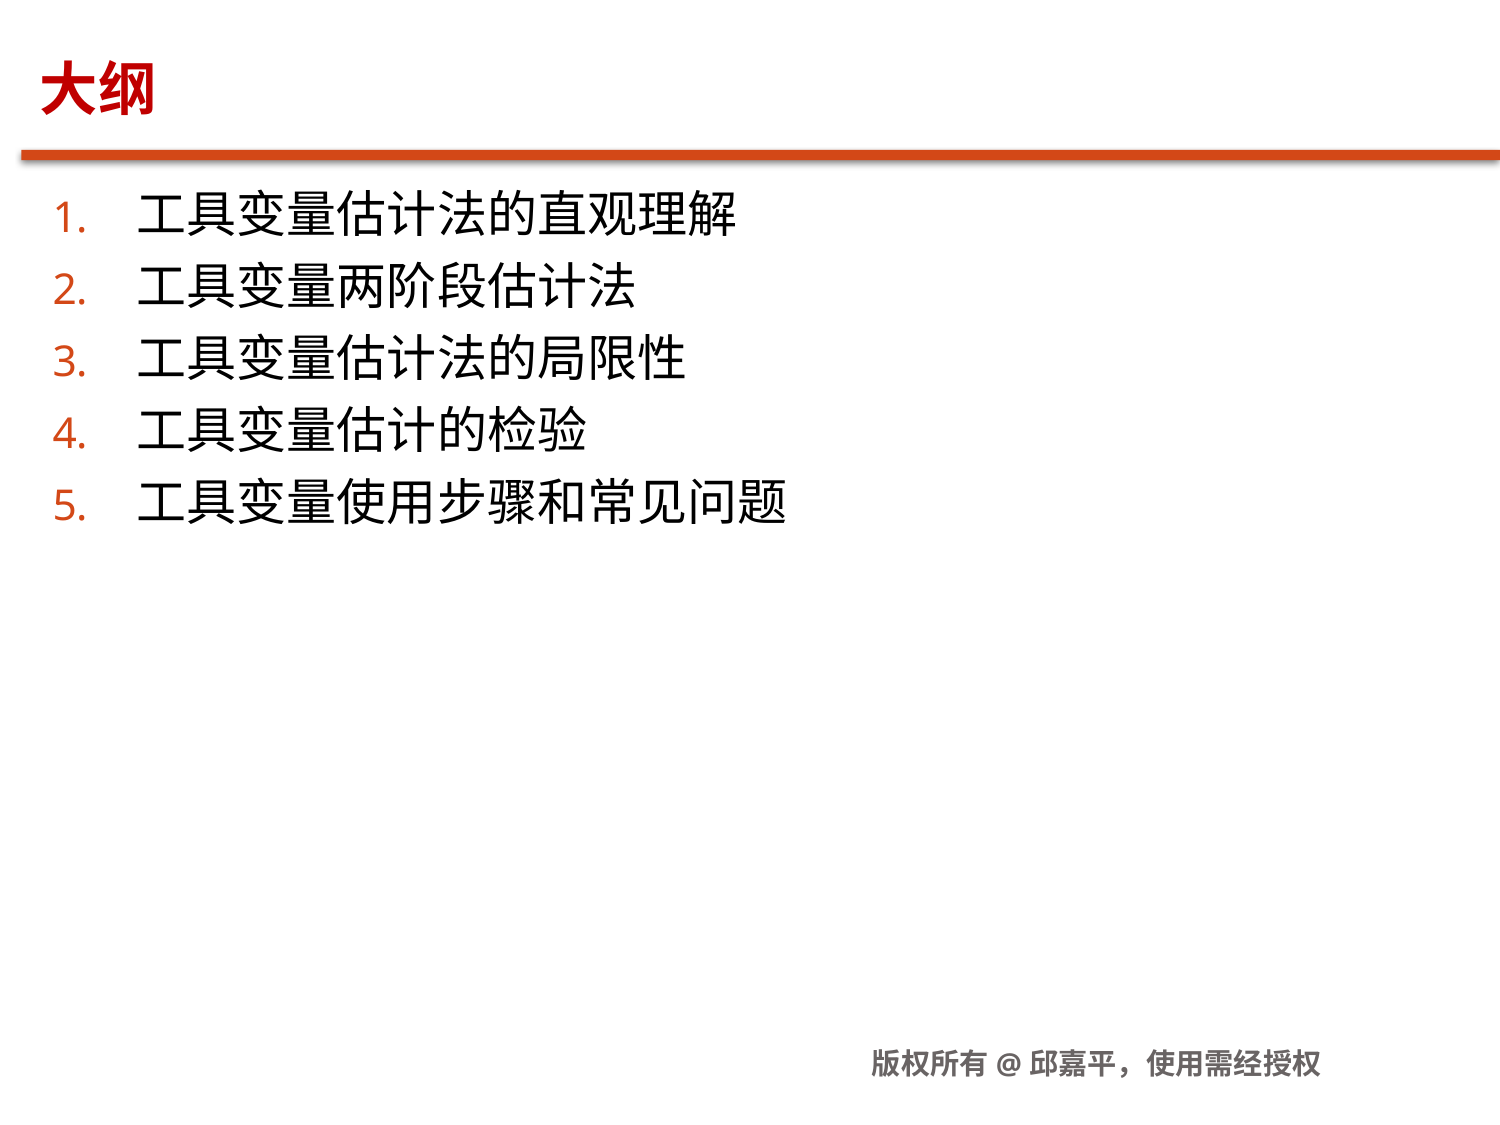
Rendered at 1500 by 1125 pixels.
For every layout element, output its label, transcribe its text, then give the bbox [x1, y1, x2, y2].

title 大纲 [24, 50, 1450, 138]
footer 版权所有@邱嘉平，使用需经授权 [690, 1025, 1500, 1100]
list 工具变量估计法的直观理解 工具变量两阶段估计法 工具变量估计法的局限性 工具变量估计的检验 工具变量使用步骤和常见问题 [37, 174, 1388, 1100]
